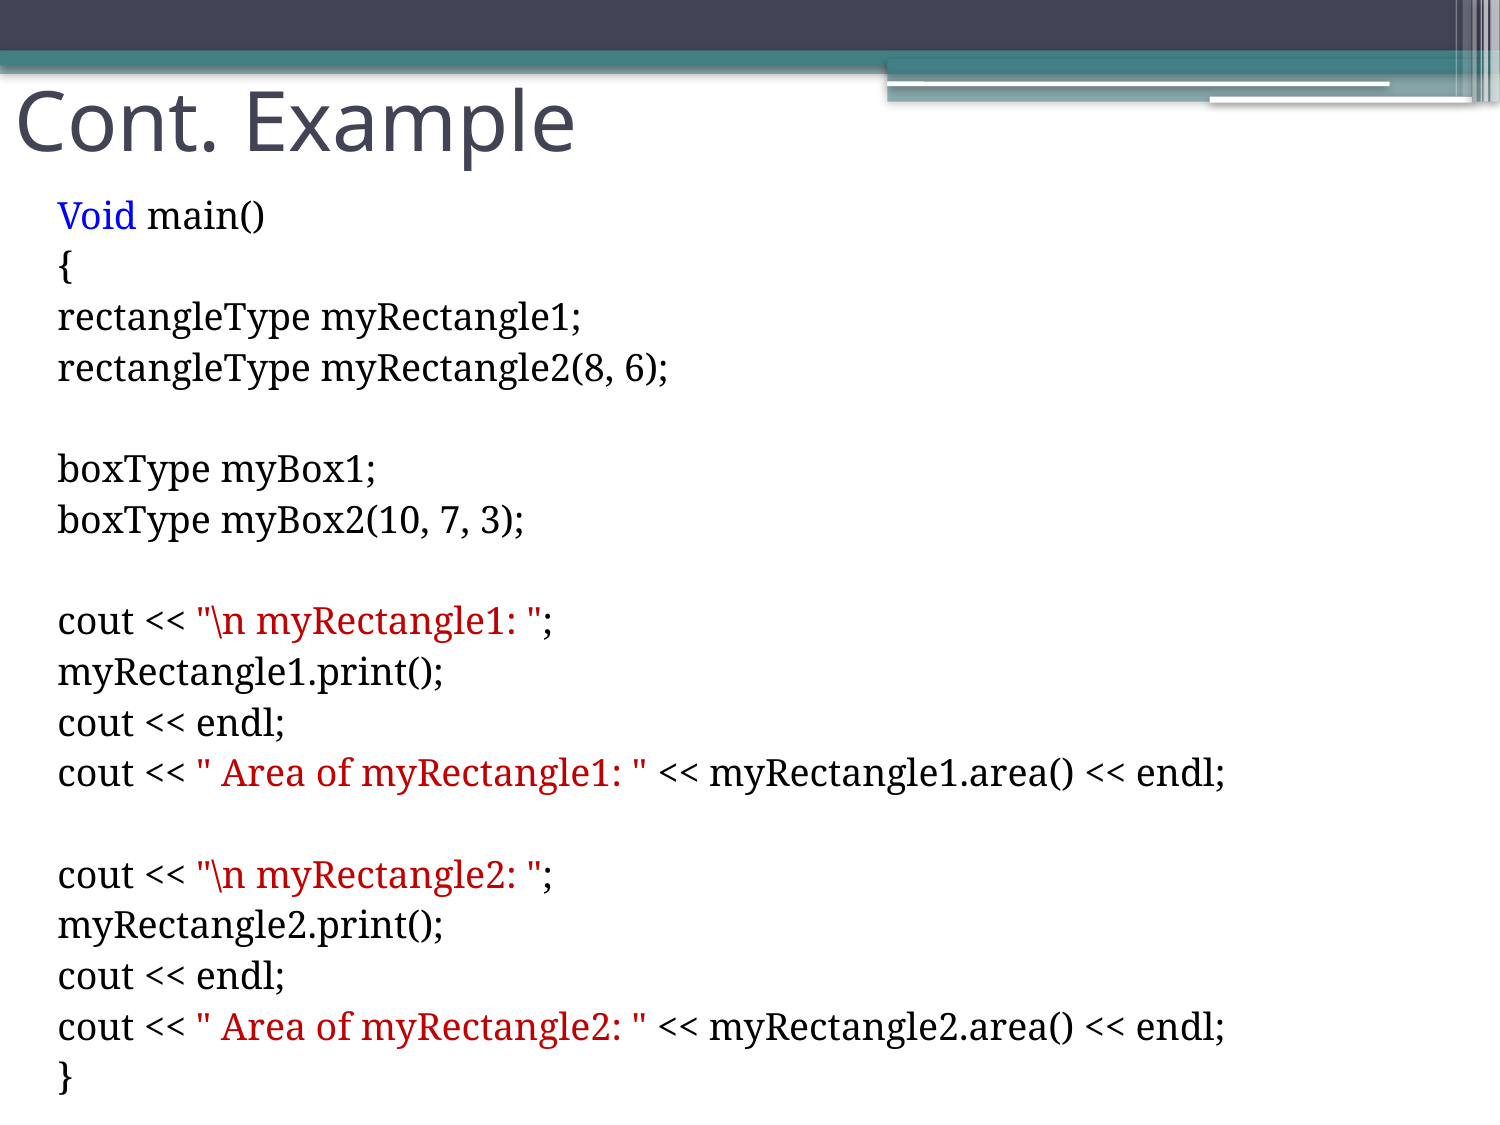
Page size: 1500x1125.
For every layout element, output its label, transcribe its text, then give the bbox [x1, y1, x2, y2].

list Void main()‏ { rectangleType myRectangle1; rectangleType myRectangle2(8, 6); boxType myBox1; boxType myBox2(10, 7, 3); cout << "\n myRectangle1: "; myRectangle1.print(); cout << endl; cout << " Area of myRectangle1: " << myRectangle1.area() << endl; cout << "\n myRectangle2: "; myRectangle2.print(); cout << endl; cout << " Area of myRectangle2: " << myRectangle2.area() << endl; } [29, 184, 1400, 1112]
title Cont. Example [0, 30, 1350, 206]
